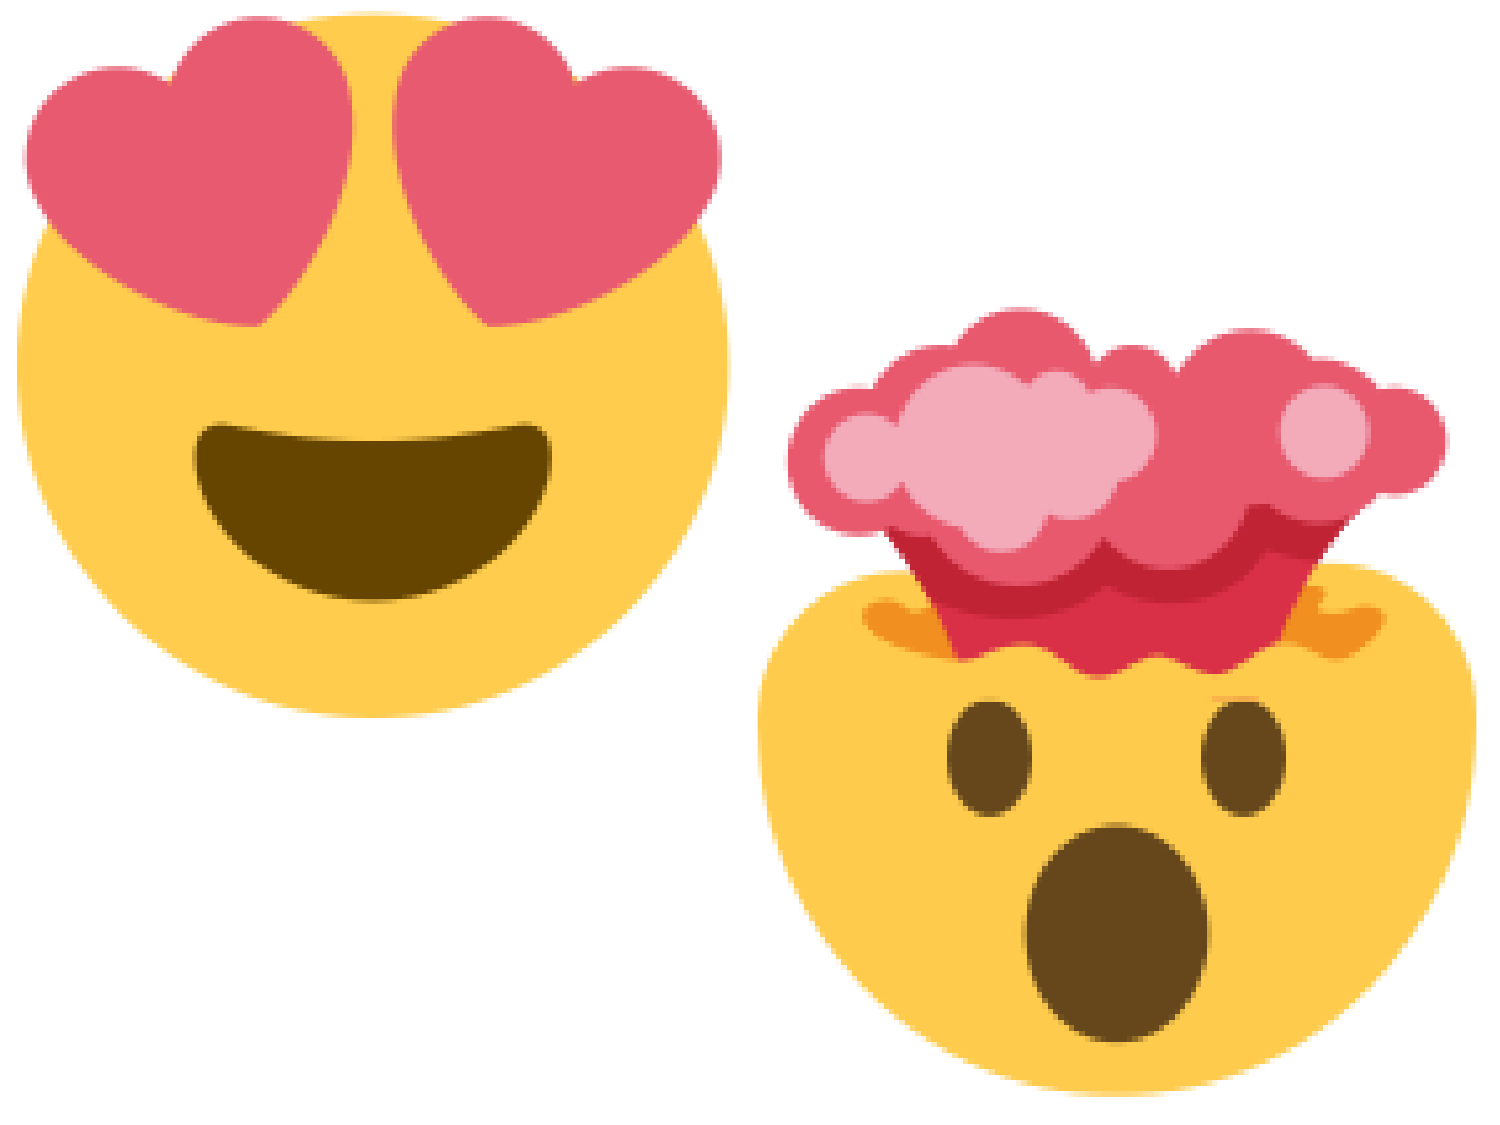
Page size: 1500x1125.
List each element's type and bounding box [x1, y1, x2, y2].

text_box [757, 307, 1477, 1097]
text_box [12, 7, 732, 719]
